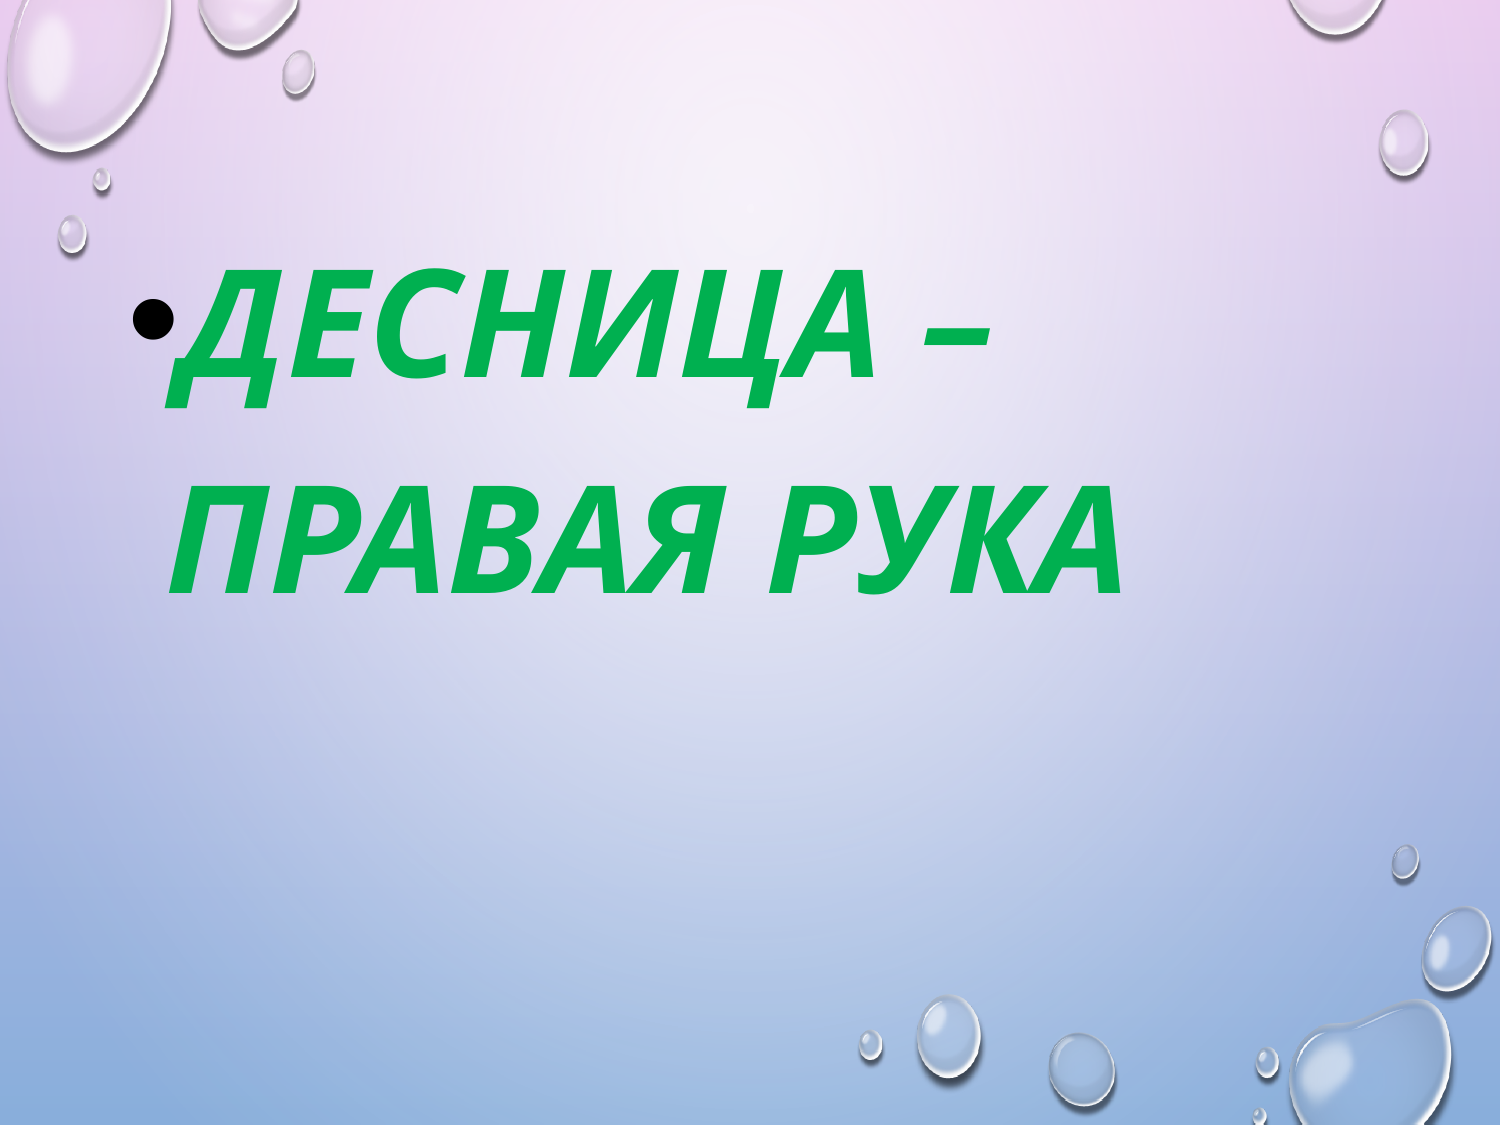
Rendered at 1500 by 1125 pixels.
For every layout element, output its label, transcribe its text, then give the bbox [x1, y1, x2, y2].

list десница – правая рука [112, 184, 1388, 950]
picture [0, 0, 1500, 1125]
